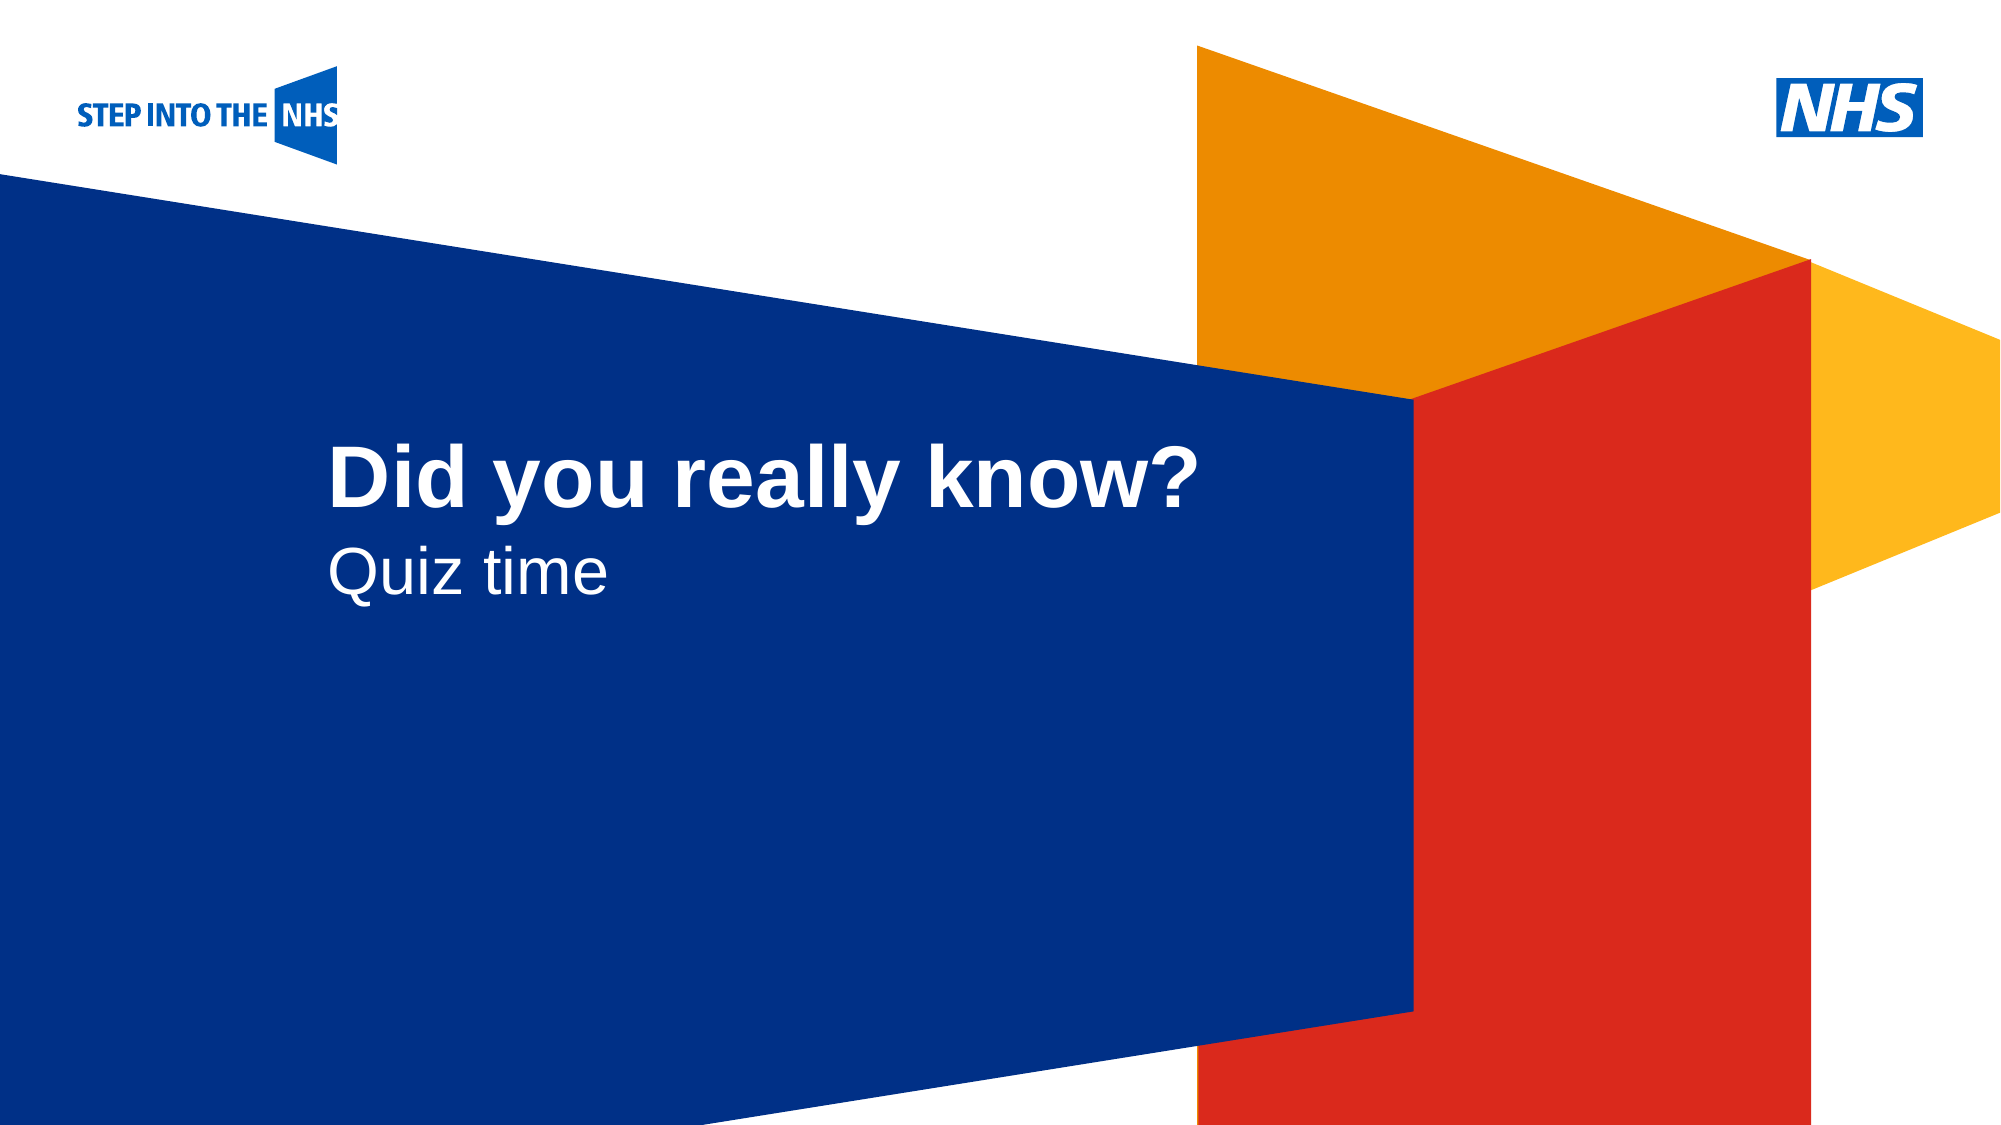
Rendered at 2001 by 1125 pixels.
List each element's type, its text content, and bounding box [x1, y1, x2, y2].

list Did you really know? Quiz time [327, 431, 1336, 925]
